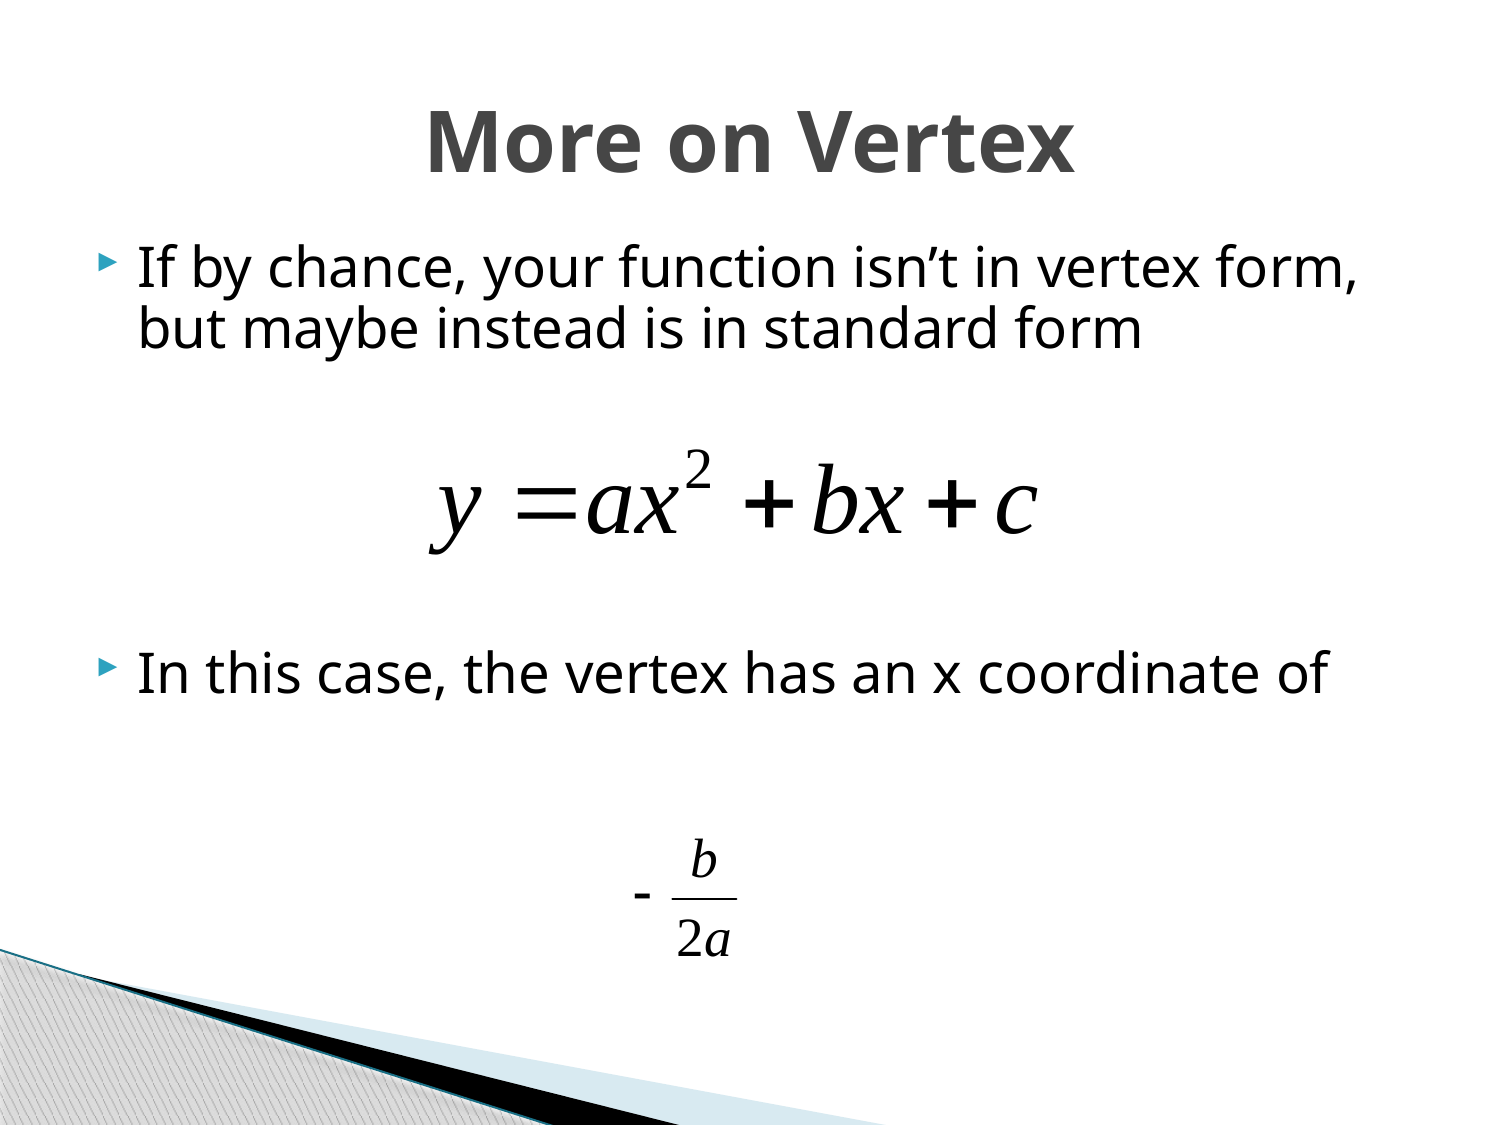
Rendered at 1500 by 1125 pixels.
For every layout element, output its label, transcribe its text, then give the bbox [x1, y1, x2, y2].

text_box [624, 824, 751, 969]
title More on Vertex [75, 45, 1425, 231]
list If by chance, your function isn’t in vertex form, but maybe instead is in standard form In this case, the vertex has an x coordinate of [62, 231, 1438, 822]
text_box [412, 424, 1055, 576]
